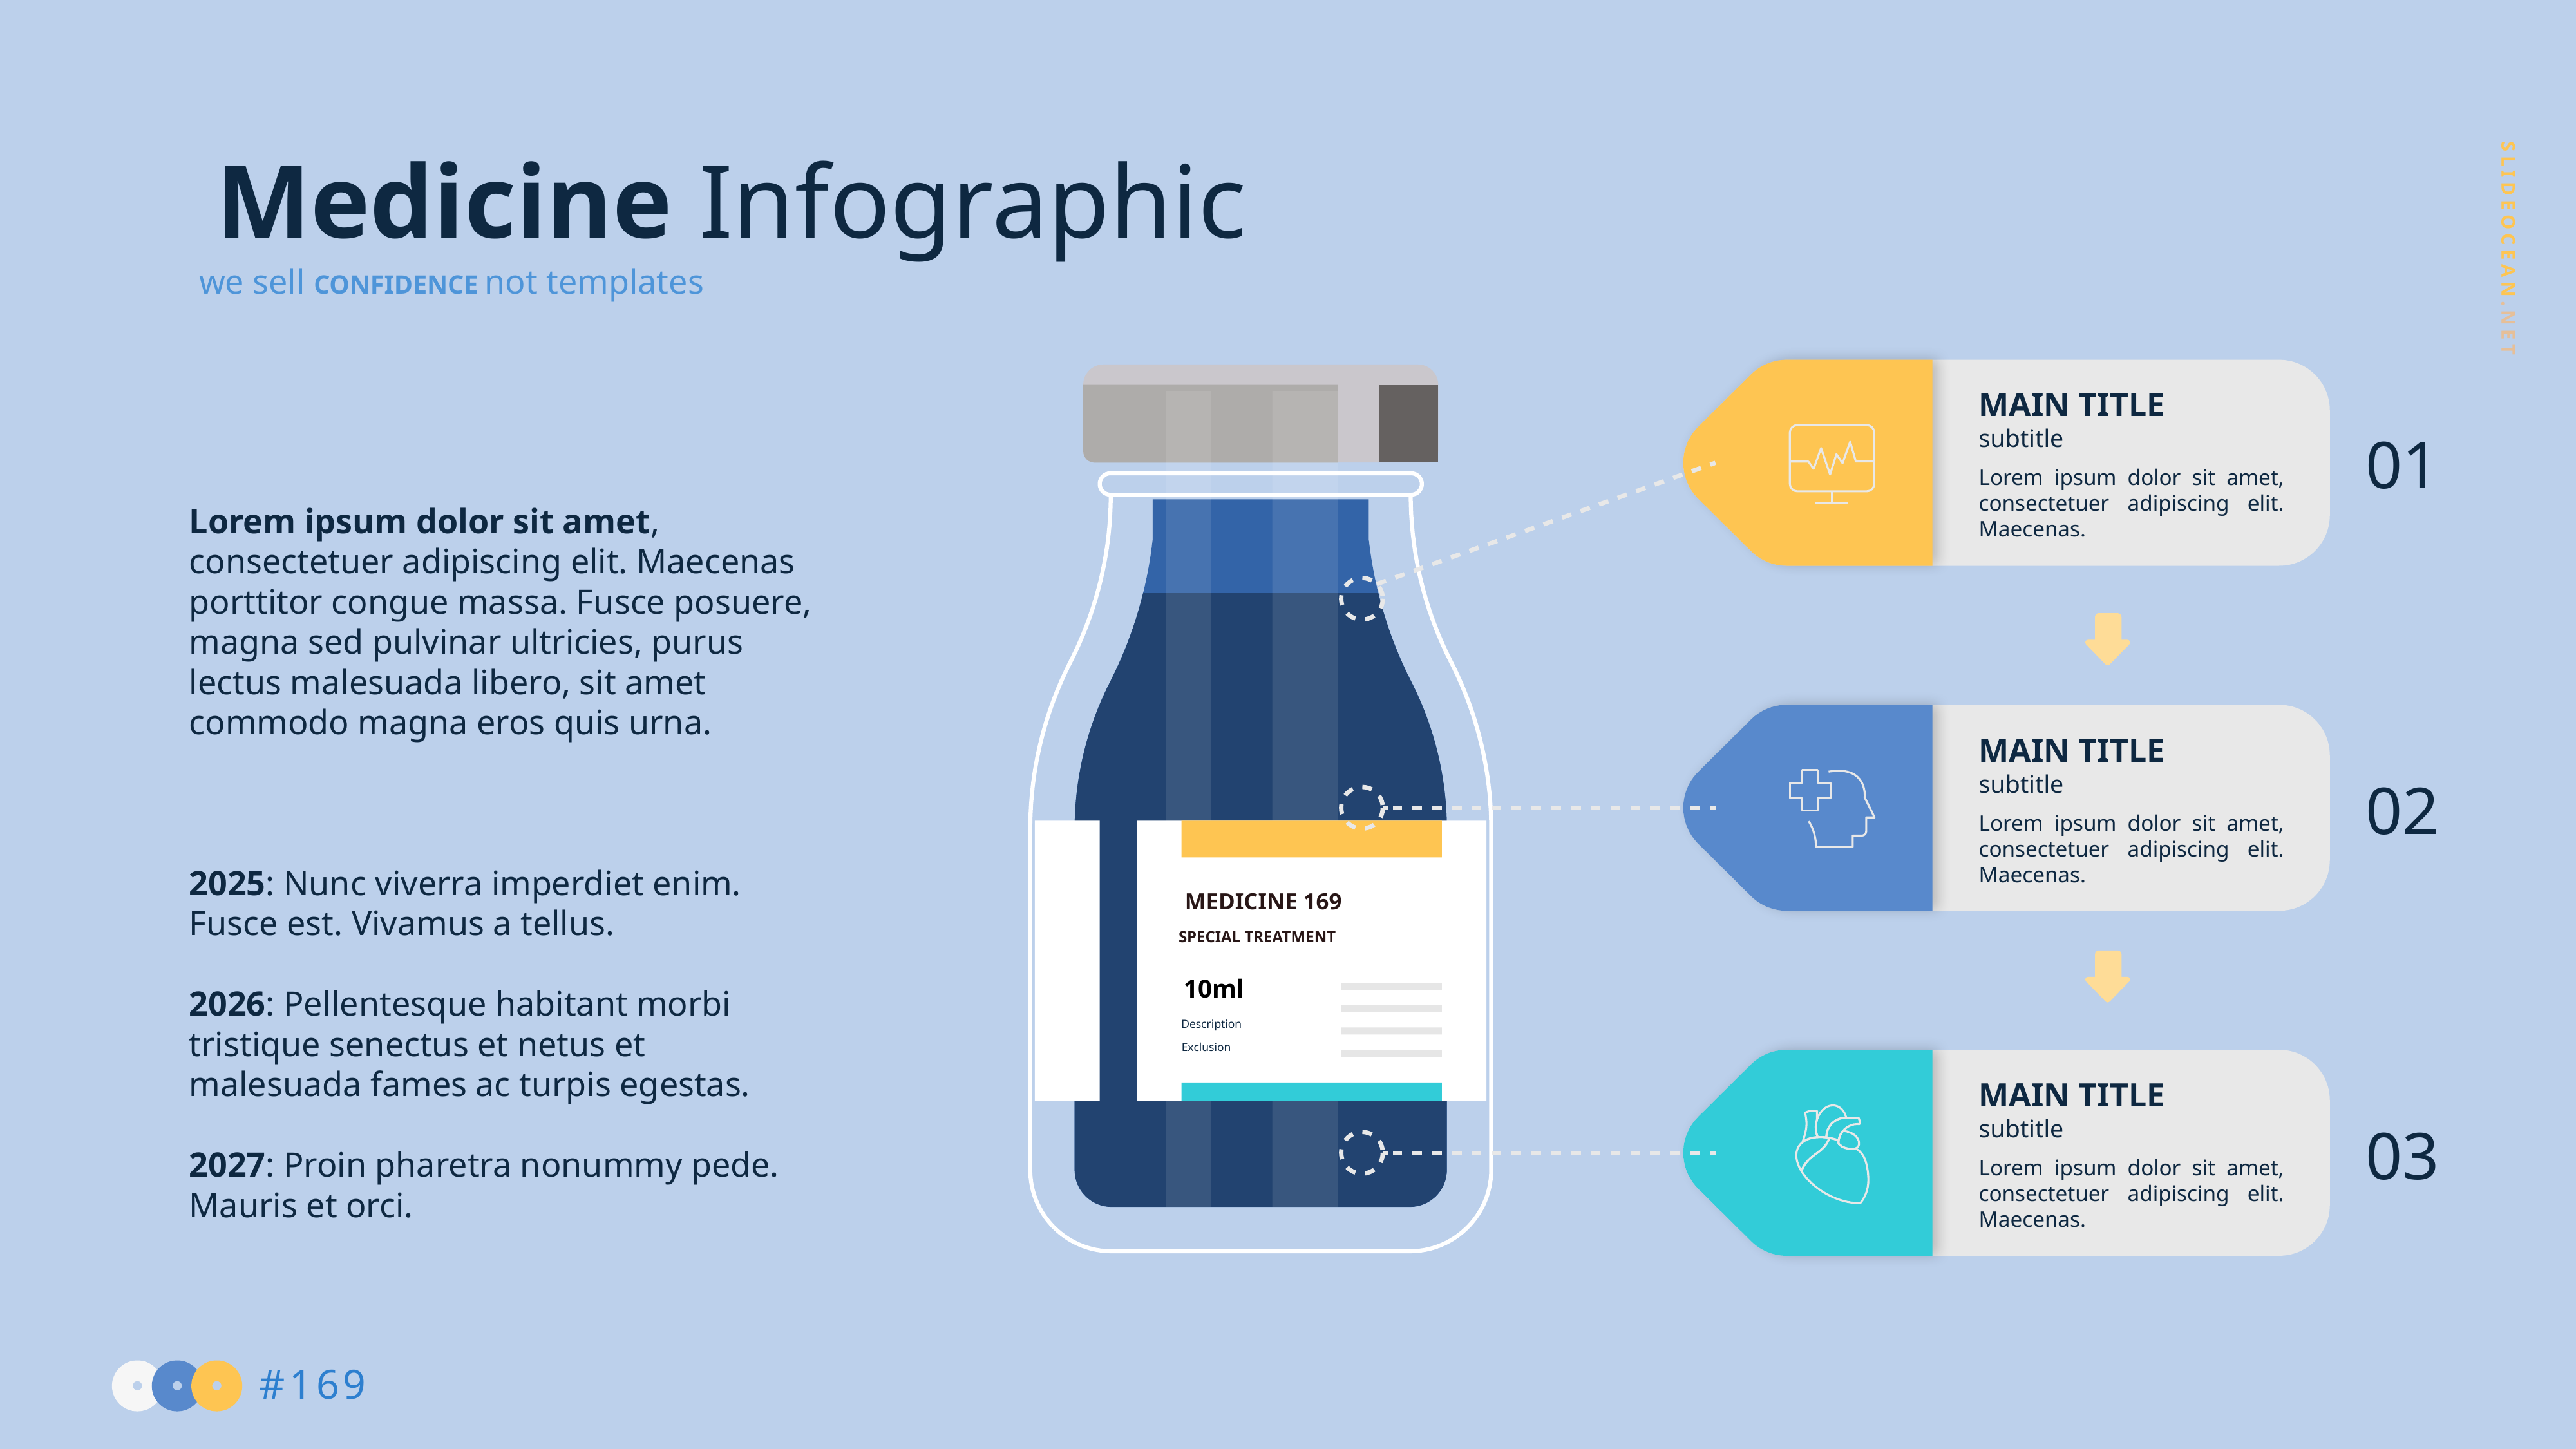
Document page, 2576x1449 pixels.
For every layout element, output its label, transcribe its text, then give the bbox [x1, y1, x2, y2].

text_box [1341, 786, 1716, 829]
text_box Lorem ipsum dolor sit amet, consectetuer adipiscing elit. Maecenas porttitor congue massa. Fusce posuere, magna sed pulvinar ultricies, purus lectus malesuada libero, sit amet commodo magna eros quis urna. 2025: Nunc viverra imperdiet enim. Fusce est. Vivamus a tellus. 2026: Pellentesque habitant morbi tristique senectus et netus et malesuada fames ac turpis egestas. 2027: Proin pharetra nonummy pede. Mauris et orci. [180, 495, 826, 1269]
text_box #169 [259, 1359, 1065, 1408]
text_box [1969, 378, 2295, 547]
text_box 03 [2356, 1110, 2474, 1197]
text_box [1034, 820, 1487, 1101]
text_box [1166, 1101, 1338, 1208]
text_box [1341, 1132, 1716, 1174]
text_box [2085, 612, 2131, 724]
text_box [1683, 704, 2085, 911]
text_box [1338, 473, 1341, 495]
text_box [1099, 473, 1166, 495]
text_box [1683, 359, 2331, 566]
text_box we sell CONFIDENCE not templates [189, 255, 714, 306]
text_box 01 [2356, 419, 2474, 506]
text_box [1969, 724, 2295, 893]
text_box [1683, 1049, 2331, 1256]
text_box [2131, 704, 2331, 911]
text_box 02 [2356, 765, 2474, 852]
text_box [1030, 495, 1492, 1251]
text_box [2085, 893, 2131, 1003]
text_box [1166, 390, 1338, 820]
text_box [1341, 462, 1716, 620]
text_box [1969, 1069, 2295, 1238]
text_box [1083, 364, 1439, 463]
text_box Medicine Infographic [206, 132, 1256, 263]
